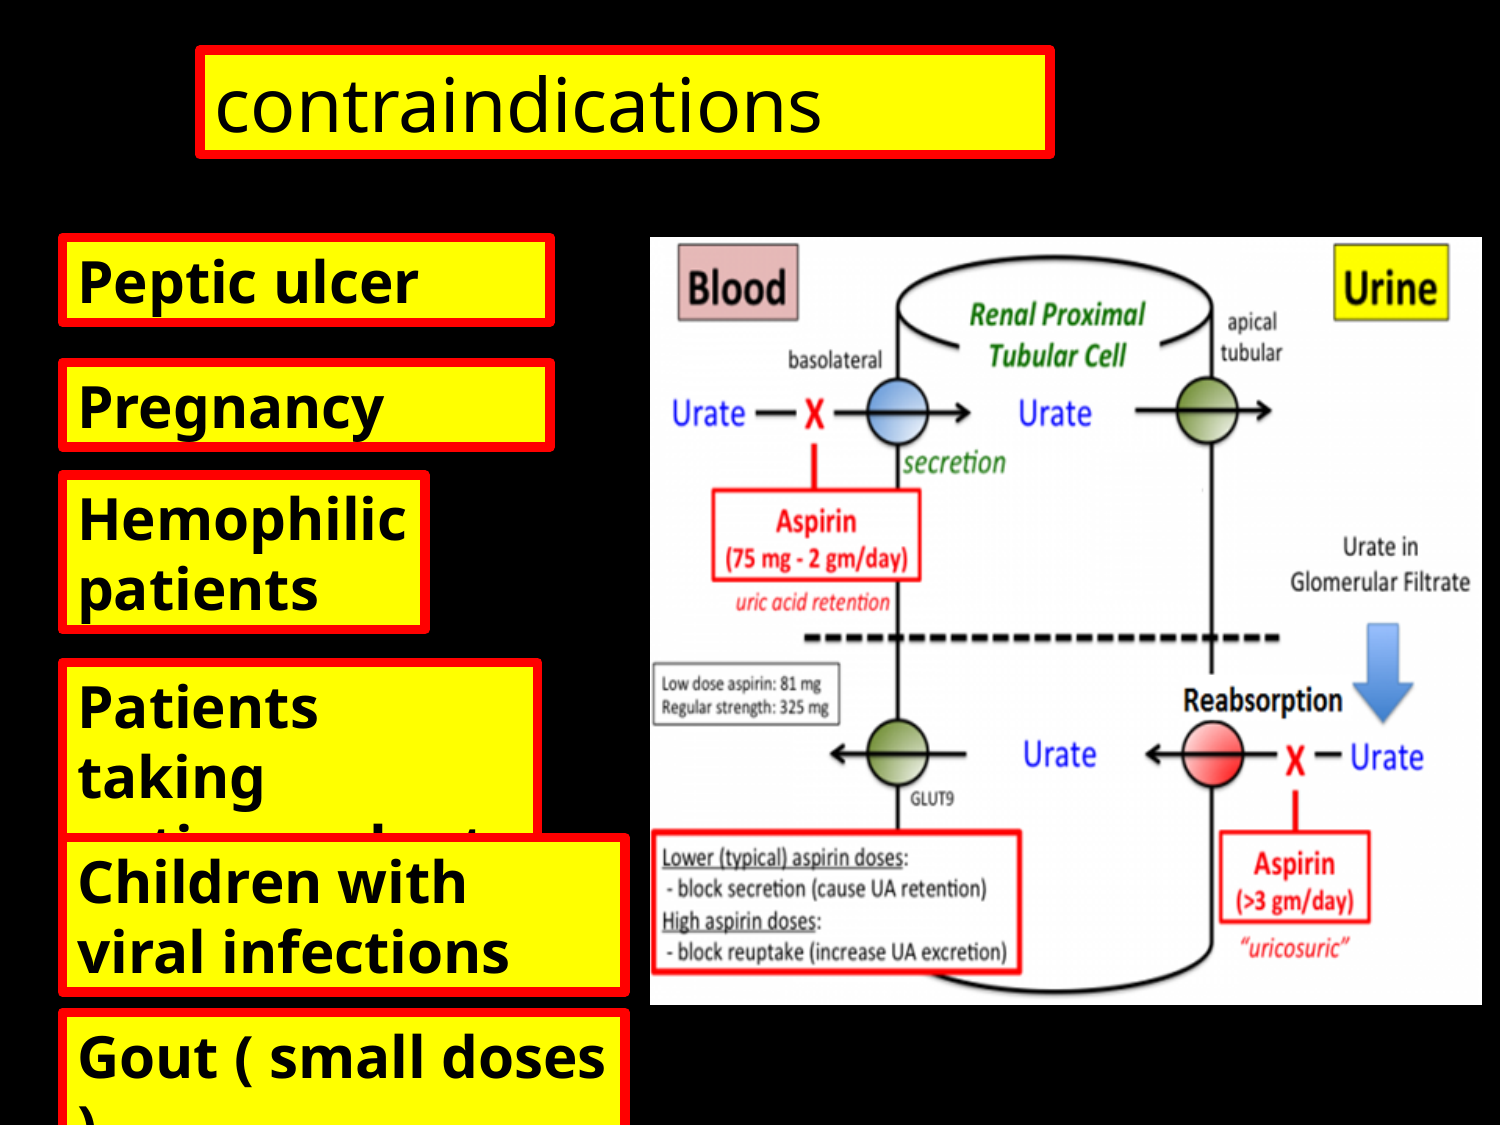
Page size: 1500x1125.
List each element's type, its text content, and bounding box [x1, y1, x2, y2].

text_box Children with viral infections [62, 837, 625, 993]
text_box Hemophilic patients [62, 474, 425, 630]
text_box contraindications [200, 49, 1050, 155]
picture [649, 237, 1482, 1005]
text_box Patients taking anticoagulants [62, 662, 538, 837]
text_box Pregnancy [62, 362, 550, 448]
text_box Gout ( small doses ) [62, 1012, 625, 1125]
text_box Peptic ulcer [62, 237, 550, 323]
